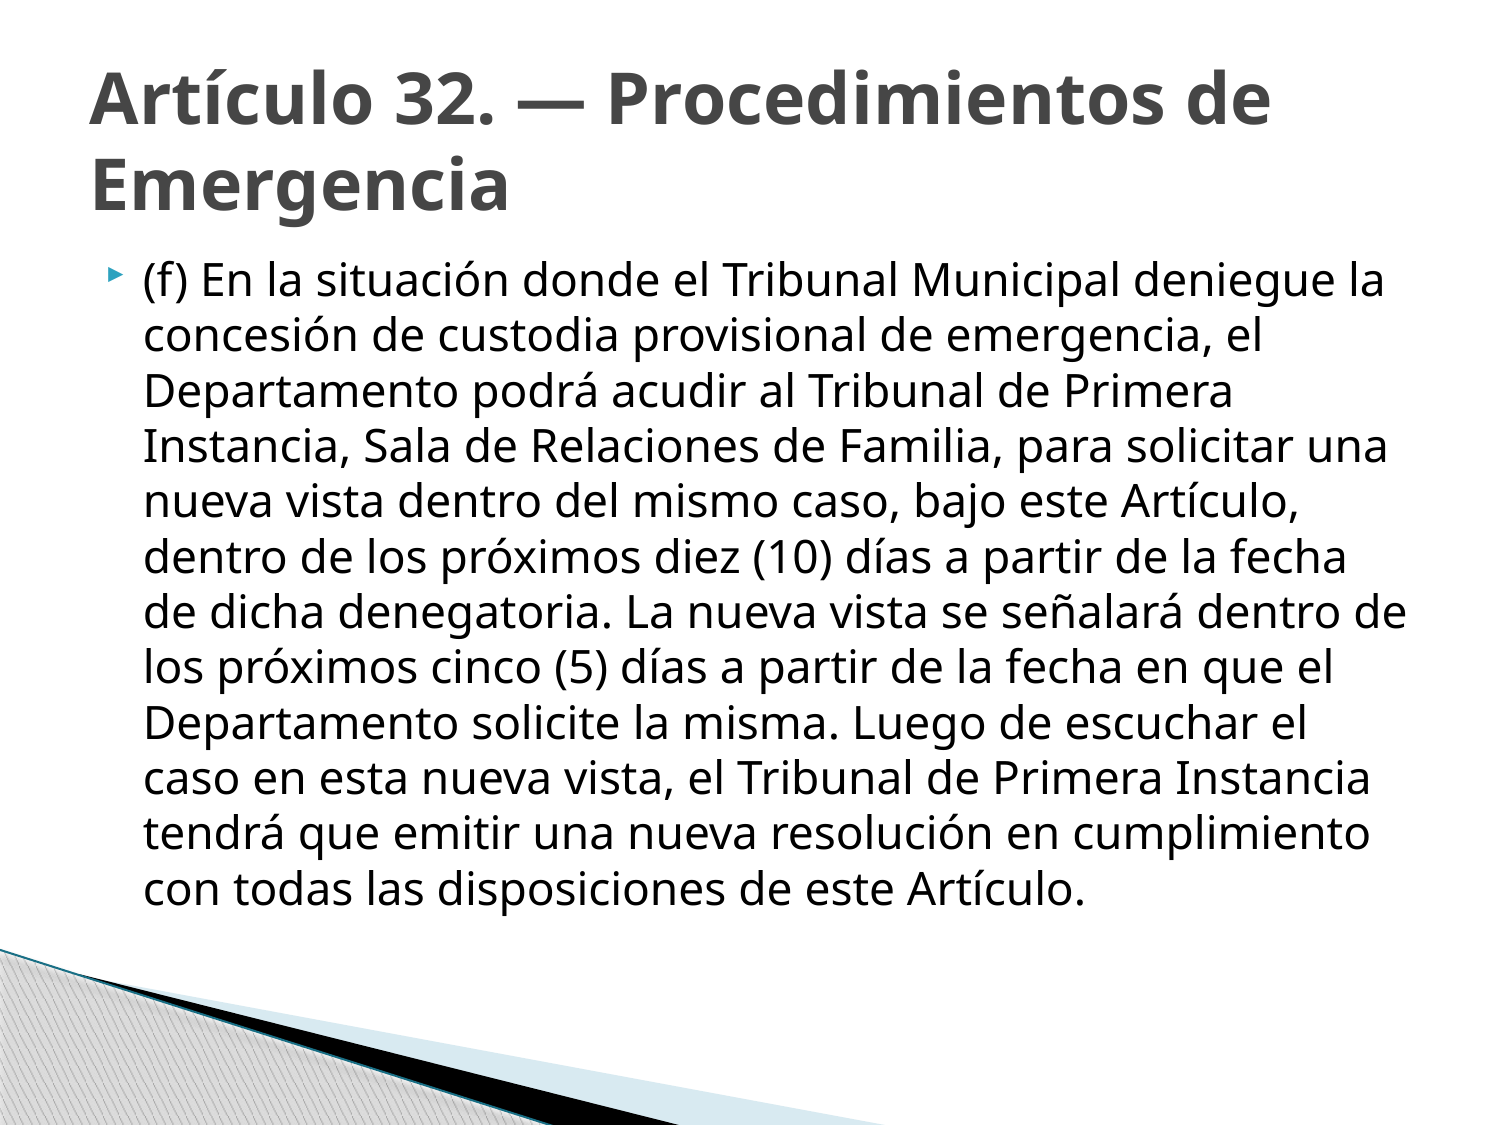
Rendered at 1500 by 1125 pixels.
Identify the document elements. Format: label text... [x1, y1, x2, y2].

title Artículo 32. — Procedimientos de Emergencia [75, 45, 1425, 233]
list (f) En la situación donde el Tribunal Municipal deniegue la concesión de custodia provisional de emergencia, el Departamento podrá acudir al Tribunal de Primera Instancia, Sala de Relaciones de Familia, para solicitar una nueva vista dentro del mismo caso, bajo este Artículo, dentro de los próximos diez (10) días a partir de la fecha de dicha denegatoria. La nueva vista se señalará dentro de los próximos cinco (5) días a partir de la fecha en que el Departamento solicite la misma. Luego de escuchar el caso en esta nueva vista, el Tribunal de Primera Instancia tendrá que emitir una nueva resolución en cumplimiento con todas las disposiciones de este Artículo. [75, 243, 1425, 986]
